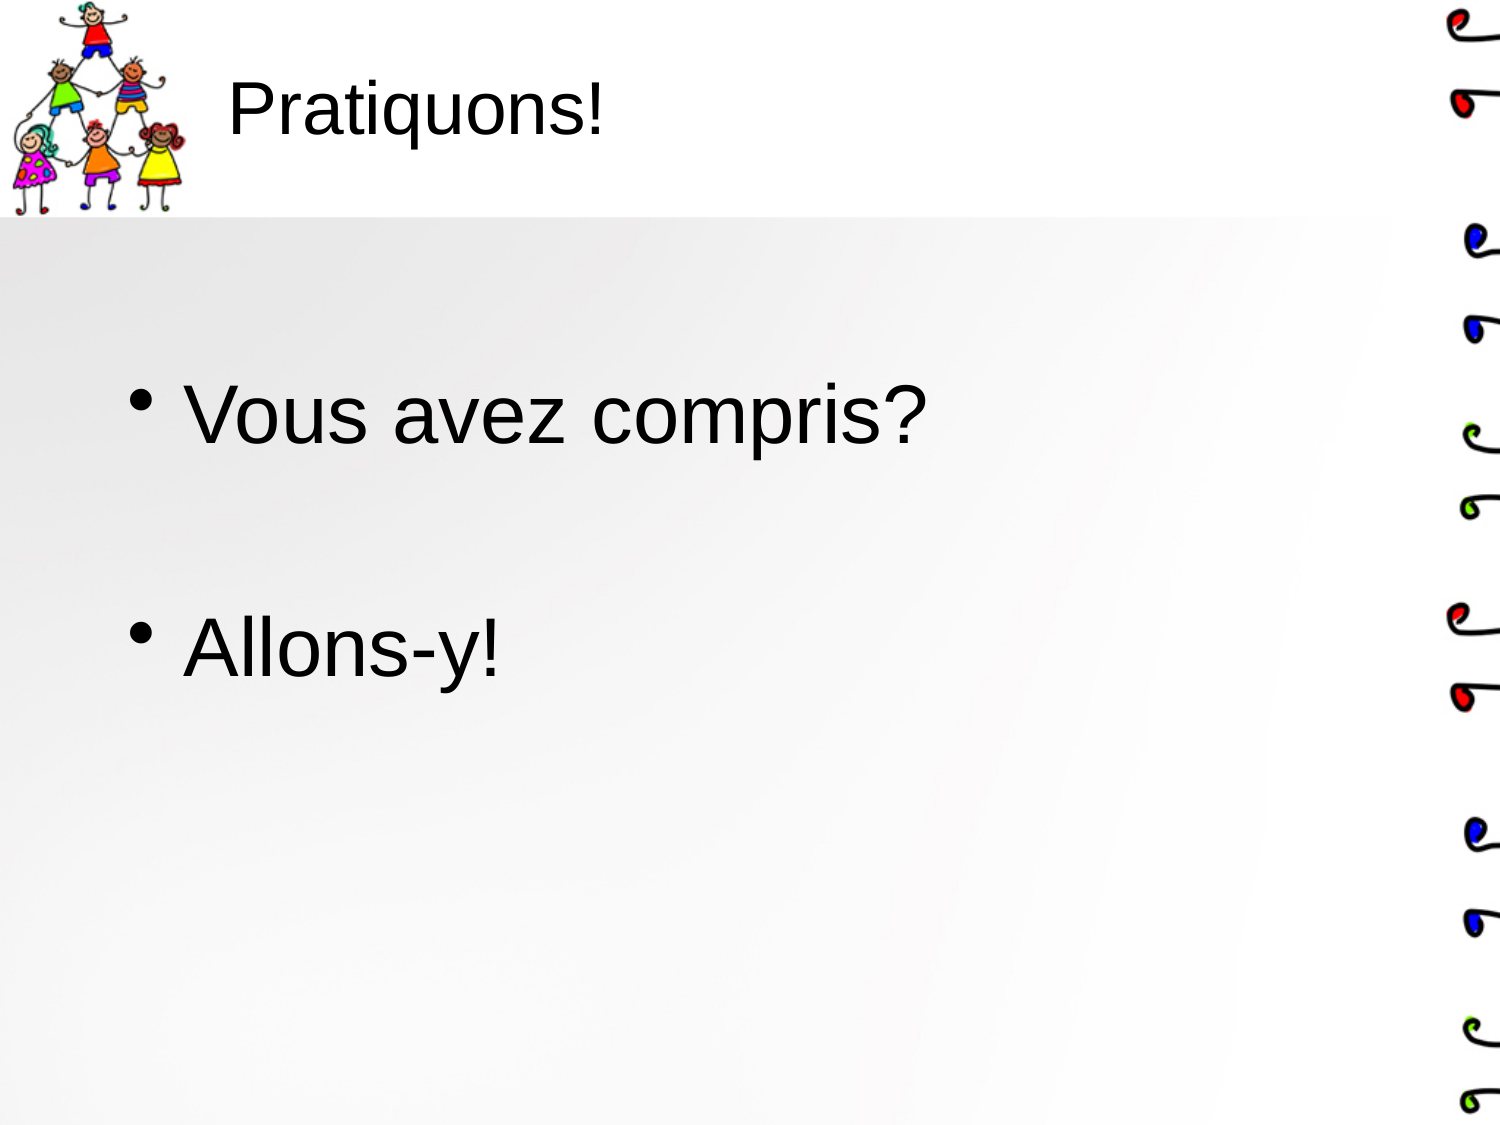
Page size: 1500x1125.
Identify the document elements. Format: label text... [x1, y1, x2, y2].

title Pratiquons! [212, 16, 1463, 192]
list Vous avez compris? Allons-y! [112, 352, 1401, 1026]
picture [0, 0, 1500, 1125]
